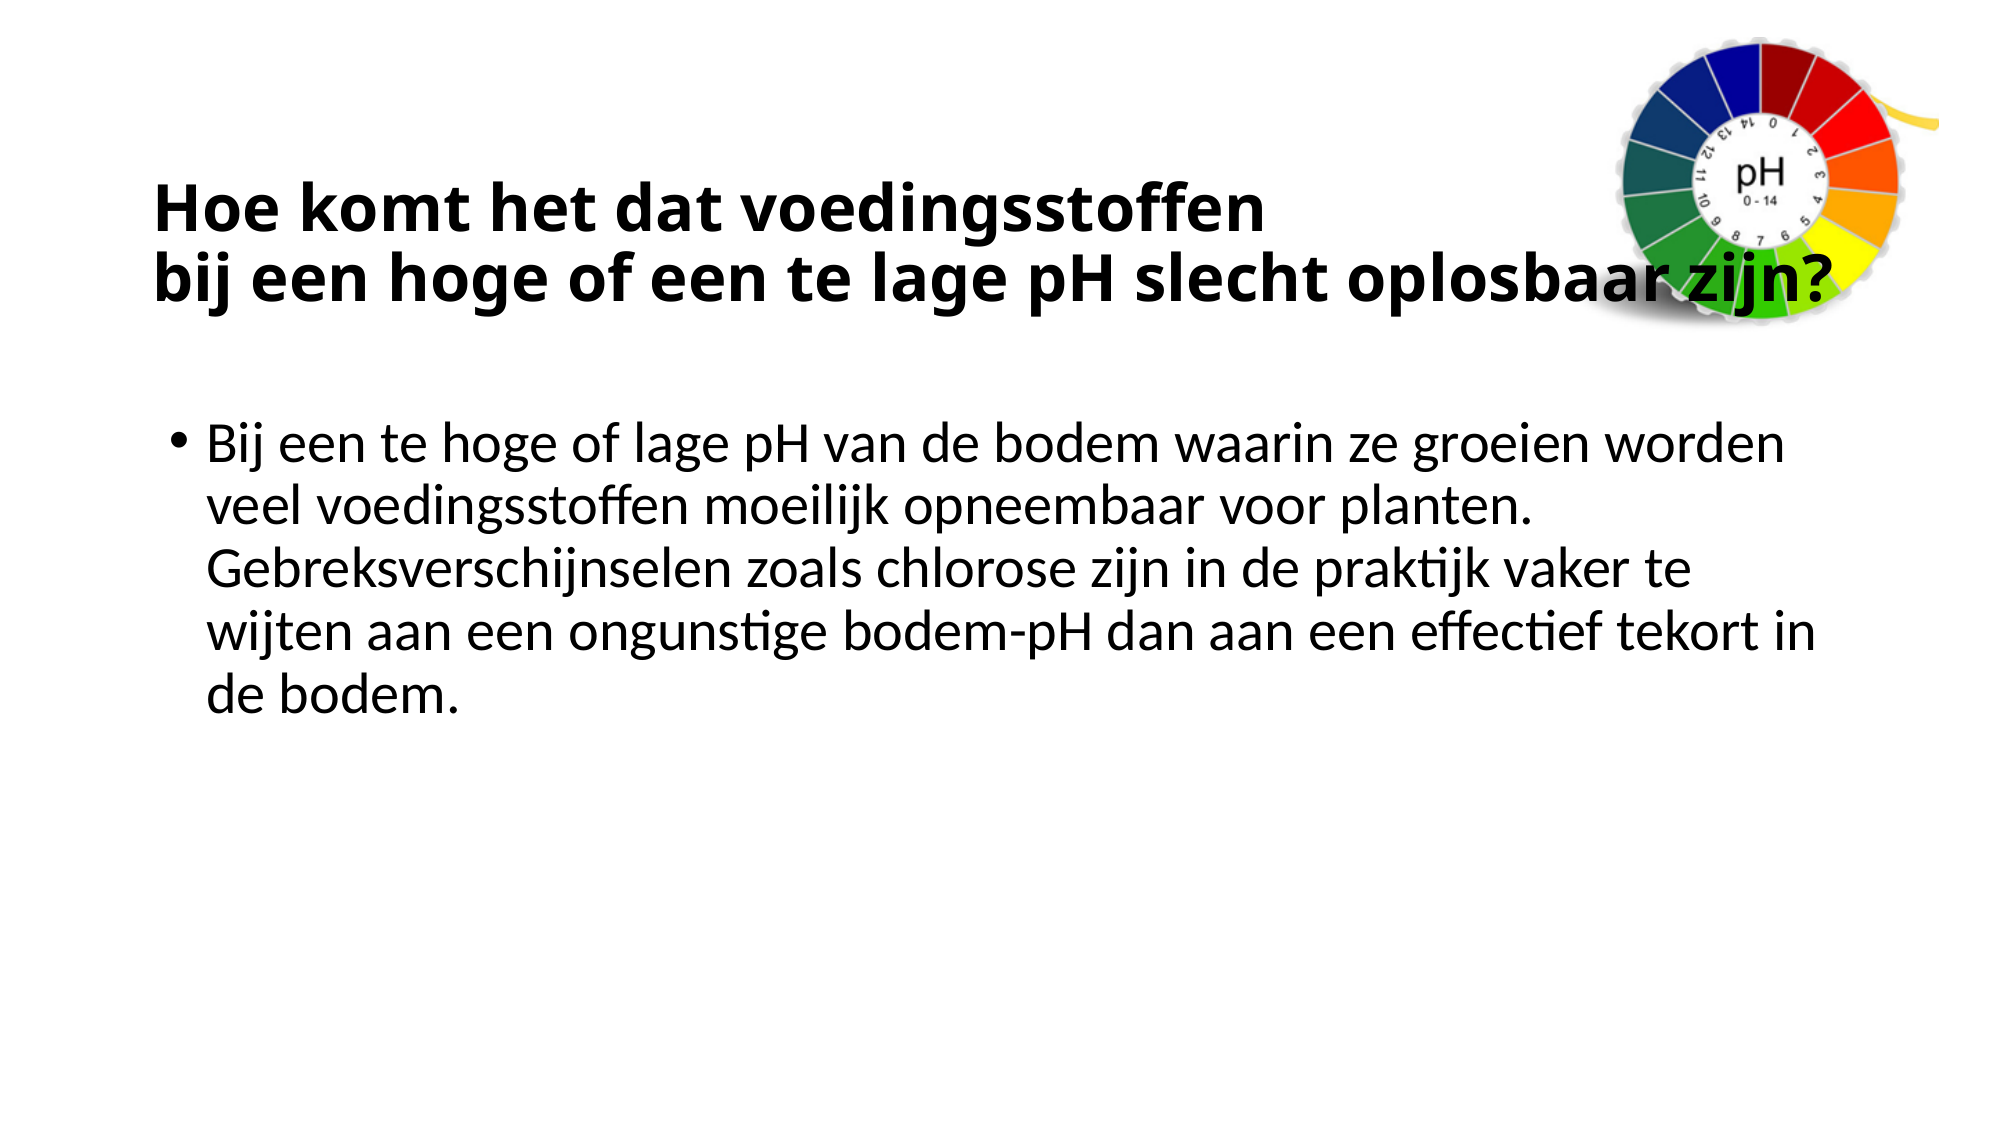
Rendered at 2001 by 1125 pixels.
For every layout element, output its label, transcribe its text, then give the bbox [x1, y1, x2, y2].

title Hoe komt het dat voedingsstoffen bij een hoge of een te lage pH slecht oplosbaar zijn? [137, 136, 1863, 355]
picture [1571, 37, 1939, 333]
list Bij een te hoge of lage pH van de bodem waarin ze groeien worden veel voedingsstoffen moeilijk opneembaar voor planten. Gebreksverschijnselen zoals chlorose zijn in de praktijk vaker te wijten aan een ongunstige bodem-pH dan aan een effectief tekort in de bodem. [153, 404, 1863, 1014]
